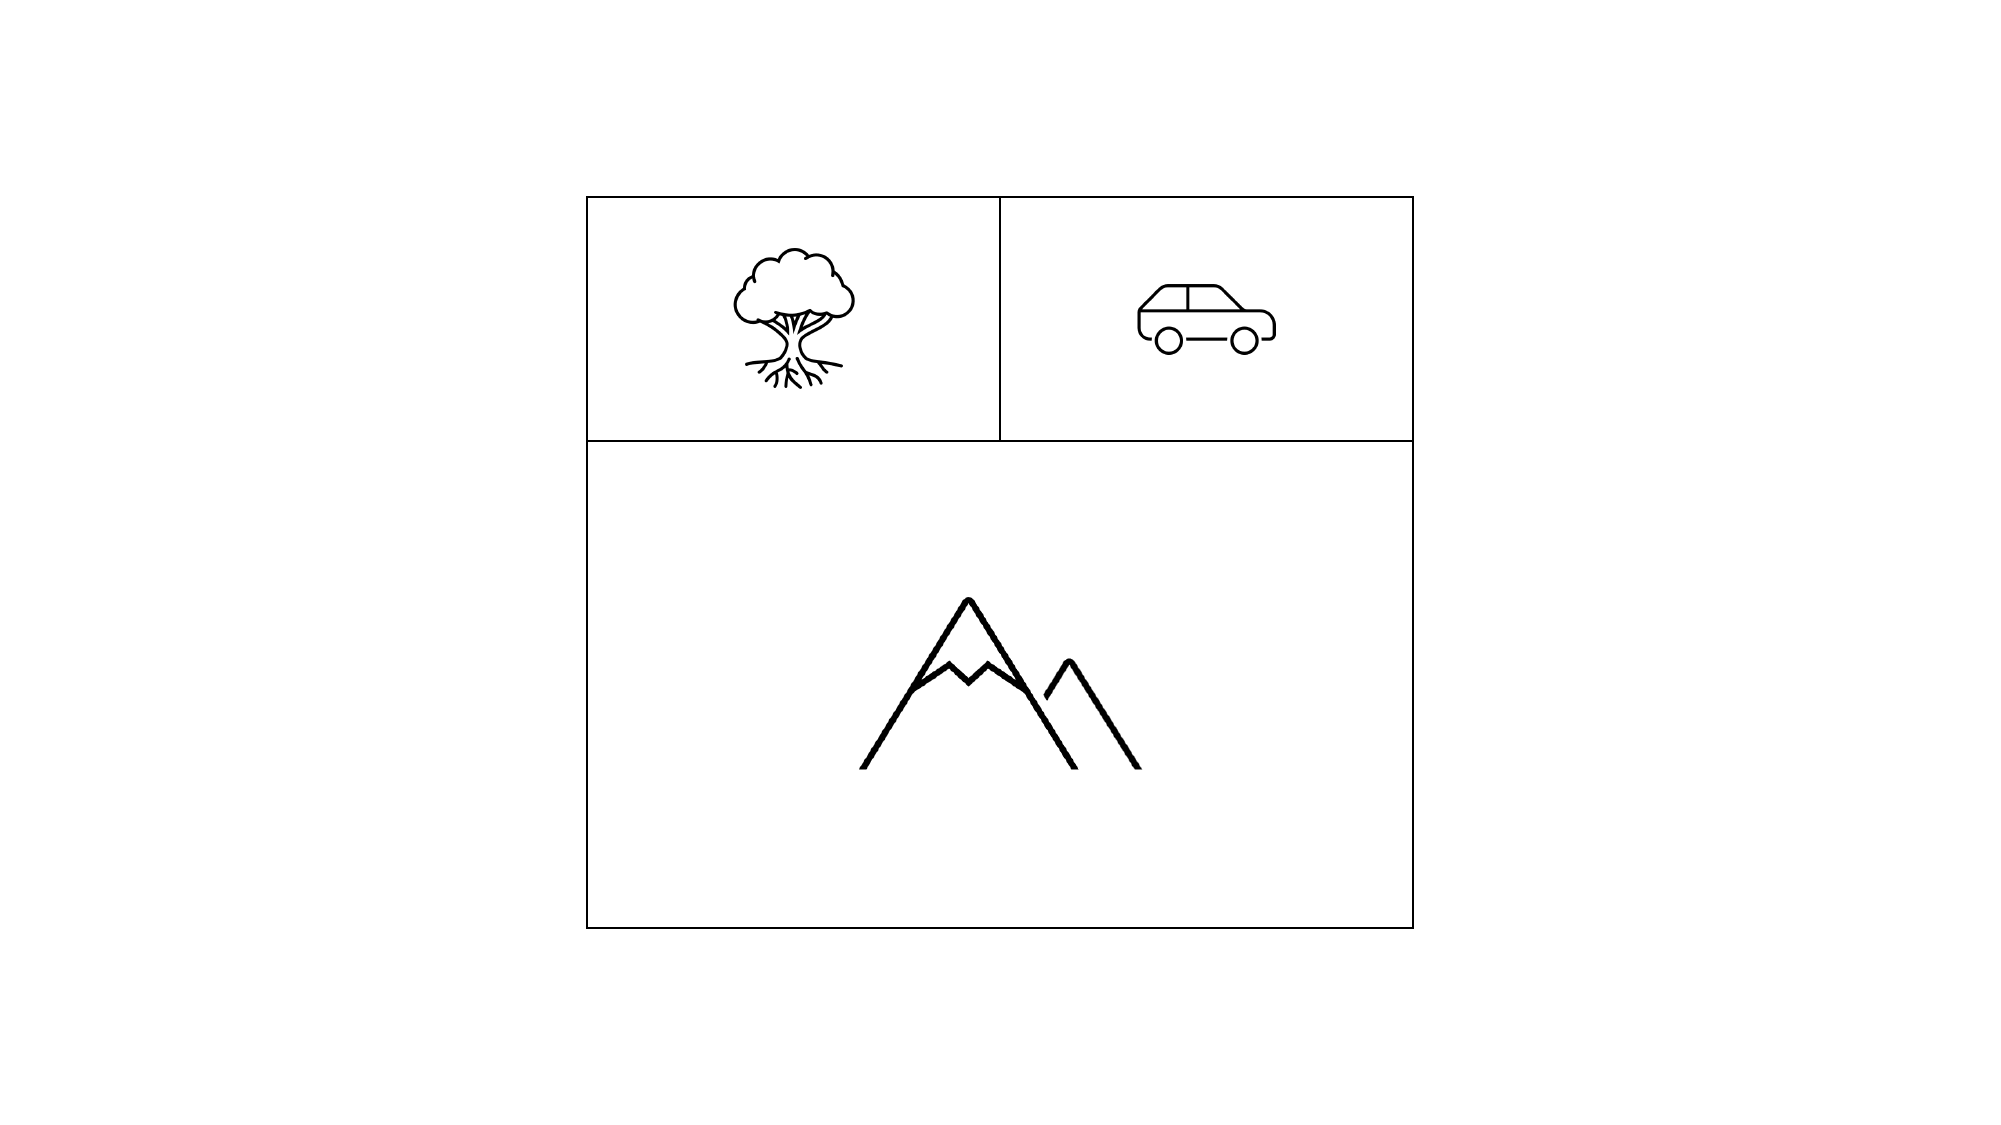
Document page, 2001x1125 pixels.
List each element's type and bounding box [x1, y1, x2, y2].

text_box [586, 197, 1413, 928]
